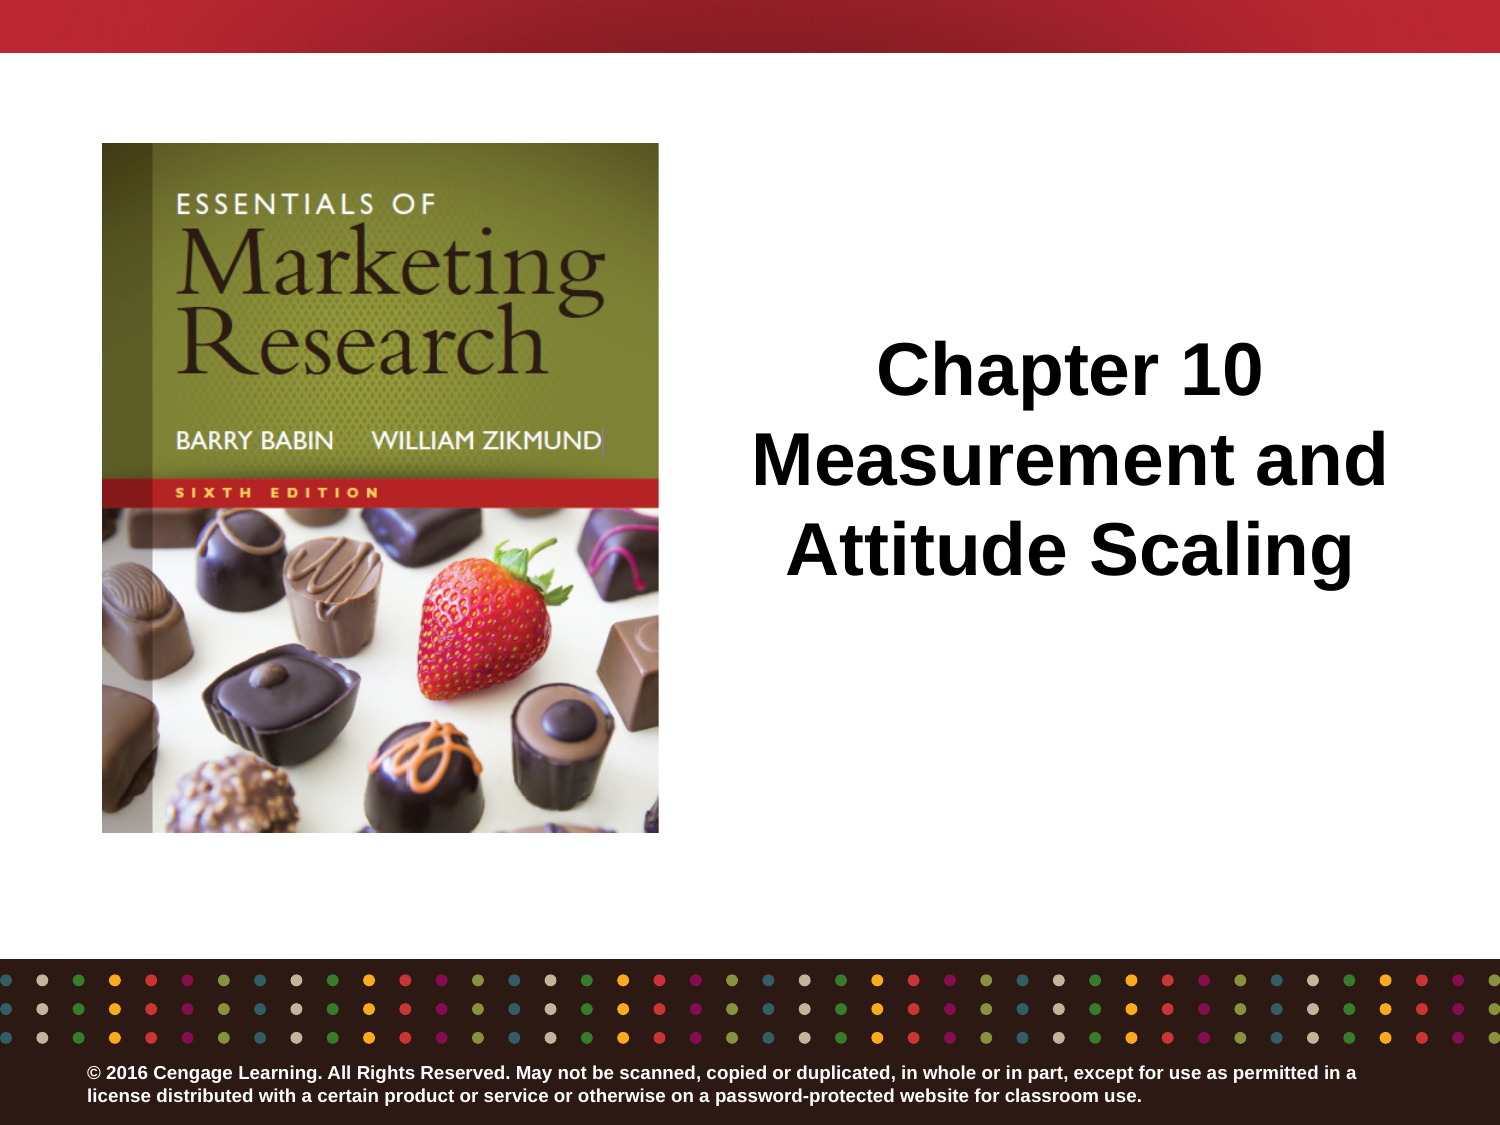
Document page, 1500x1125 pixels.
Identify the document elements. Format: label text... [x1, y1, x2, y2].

picture [102, 143, 660, 833]
picture [0, 0, 1500, 53]
picture [0, 959, 1500, 1125]
list Chapter 10 Measurement and Attitude Scaling [731, 312, 1410, 691]
